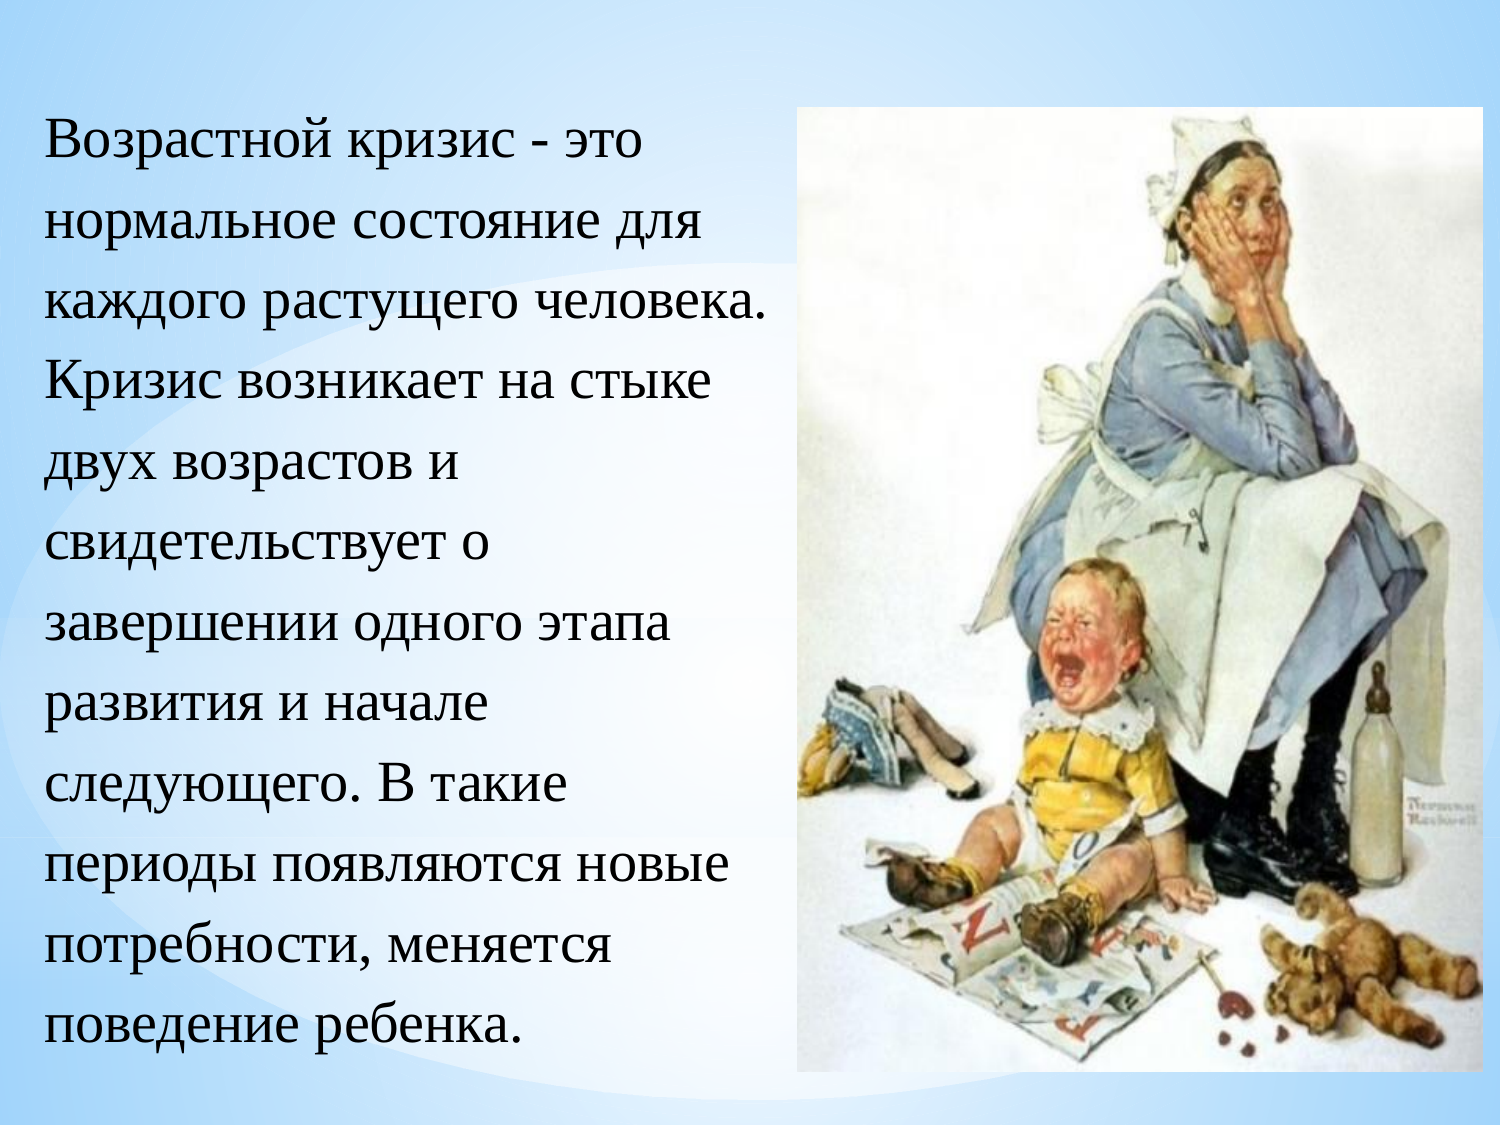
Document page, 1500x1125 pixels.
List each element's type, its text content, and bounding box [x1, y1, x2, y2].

picture [796, 107, 1483, 1073]
text_box Возрастной кризис - это нормальное состояние для каждого растущего человека. Кризис возникает на стыке двух возрастов и свидетельствует о завершении одного этапа развития и начале следующего. В такие периоды появляются новые потребности, меняется поведение ребенка. [29, 81, 798, 1062]
